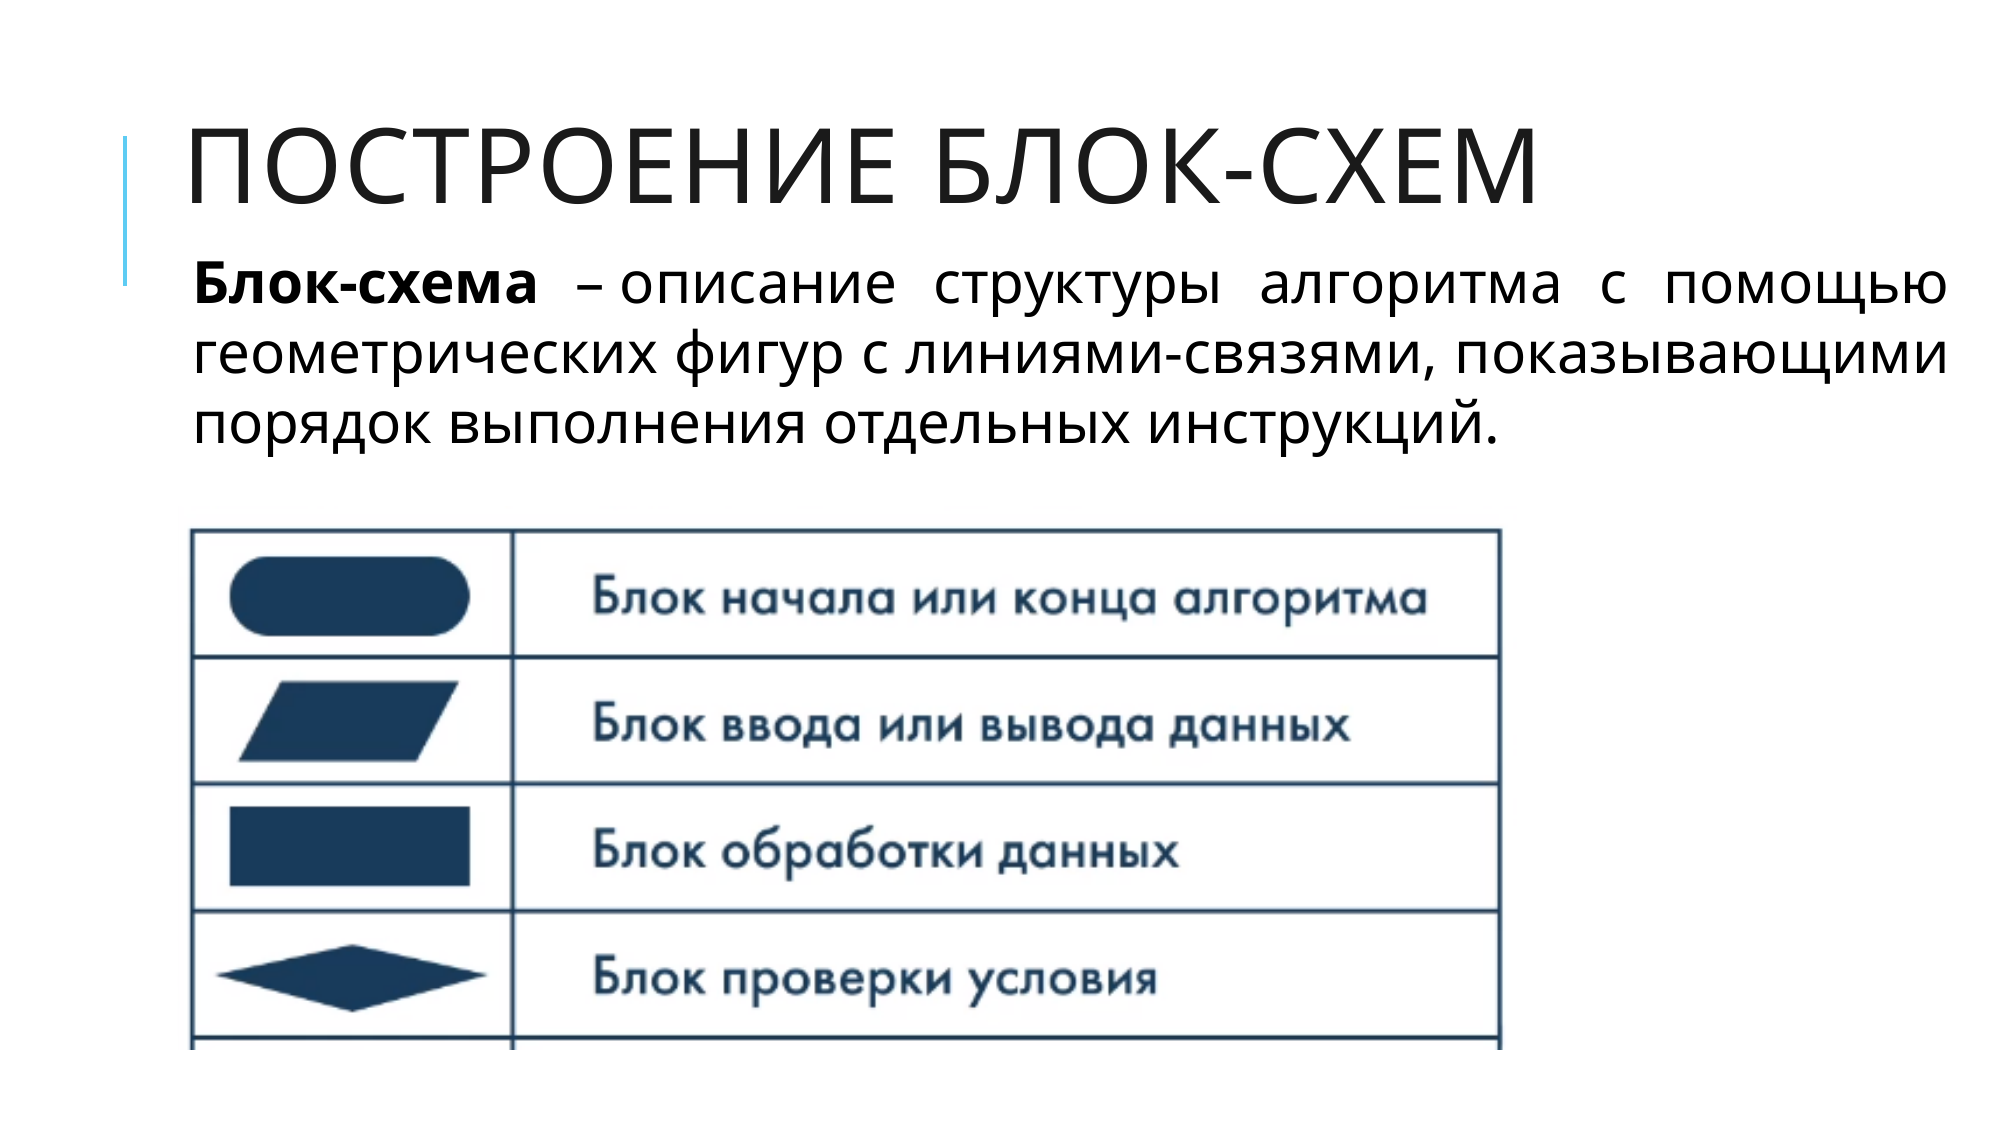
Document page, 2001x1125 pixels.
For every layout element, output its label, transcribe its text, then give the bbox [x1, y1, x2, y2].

text_box [31, 506, 966, 1125]
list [177, 506, 1517, 1050]
title Построение Блок-схем [168, 76, 1763, 272]
text_box Блок-схема – описание структуры алгоритма с помощью геометрических фигур с линиями-связями, показывающими порядок выполнения отдельных инструкций. [177, 237, 1965, 463]
